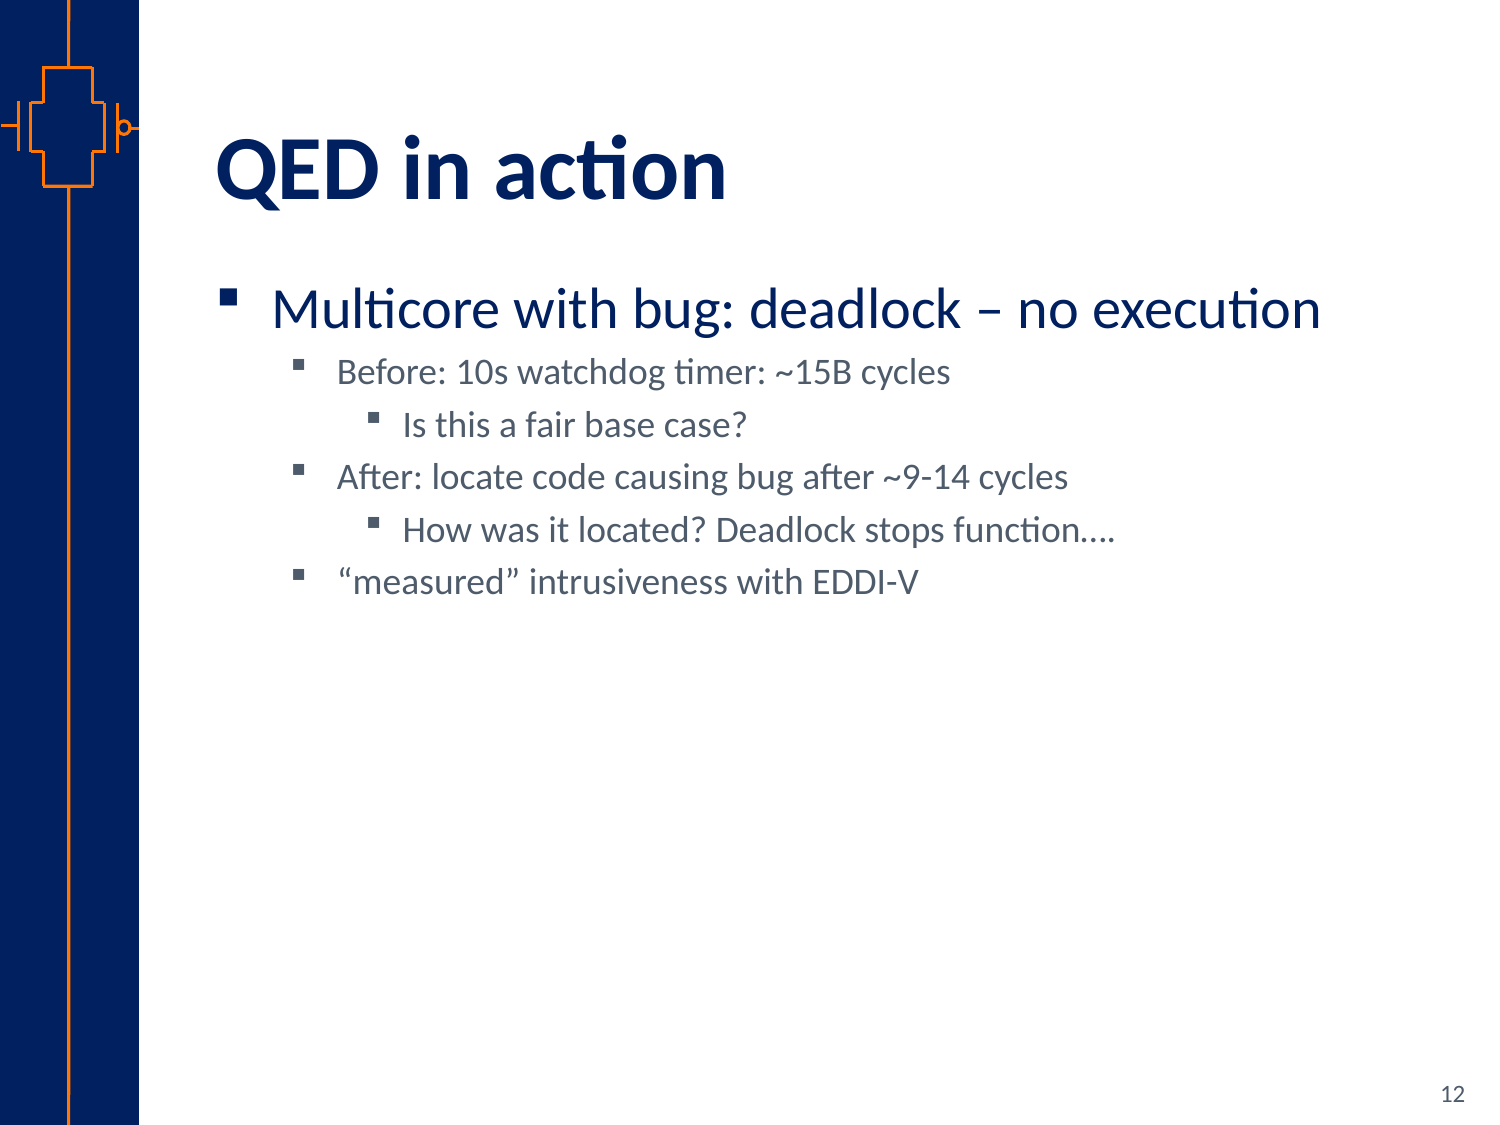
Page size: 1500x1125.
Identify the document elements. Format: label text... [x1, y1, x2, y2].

slide_number 12 [1425, 1062, 1488, 1123]
title QED in action [200, 37, 1388, 225]
list Multicore with bug: deadlock – no execution Before: 10s watchdog timer: ~15B cycles Is this a fair base case? After: locate code causing bug after ~9-14 cycles How was it located? Deadlock stops function…. “measured” intrusiveness with EDDI-V [200, 262, 1425, 988]
